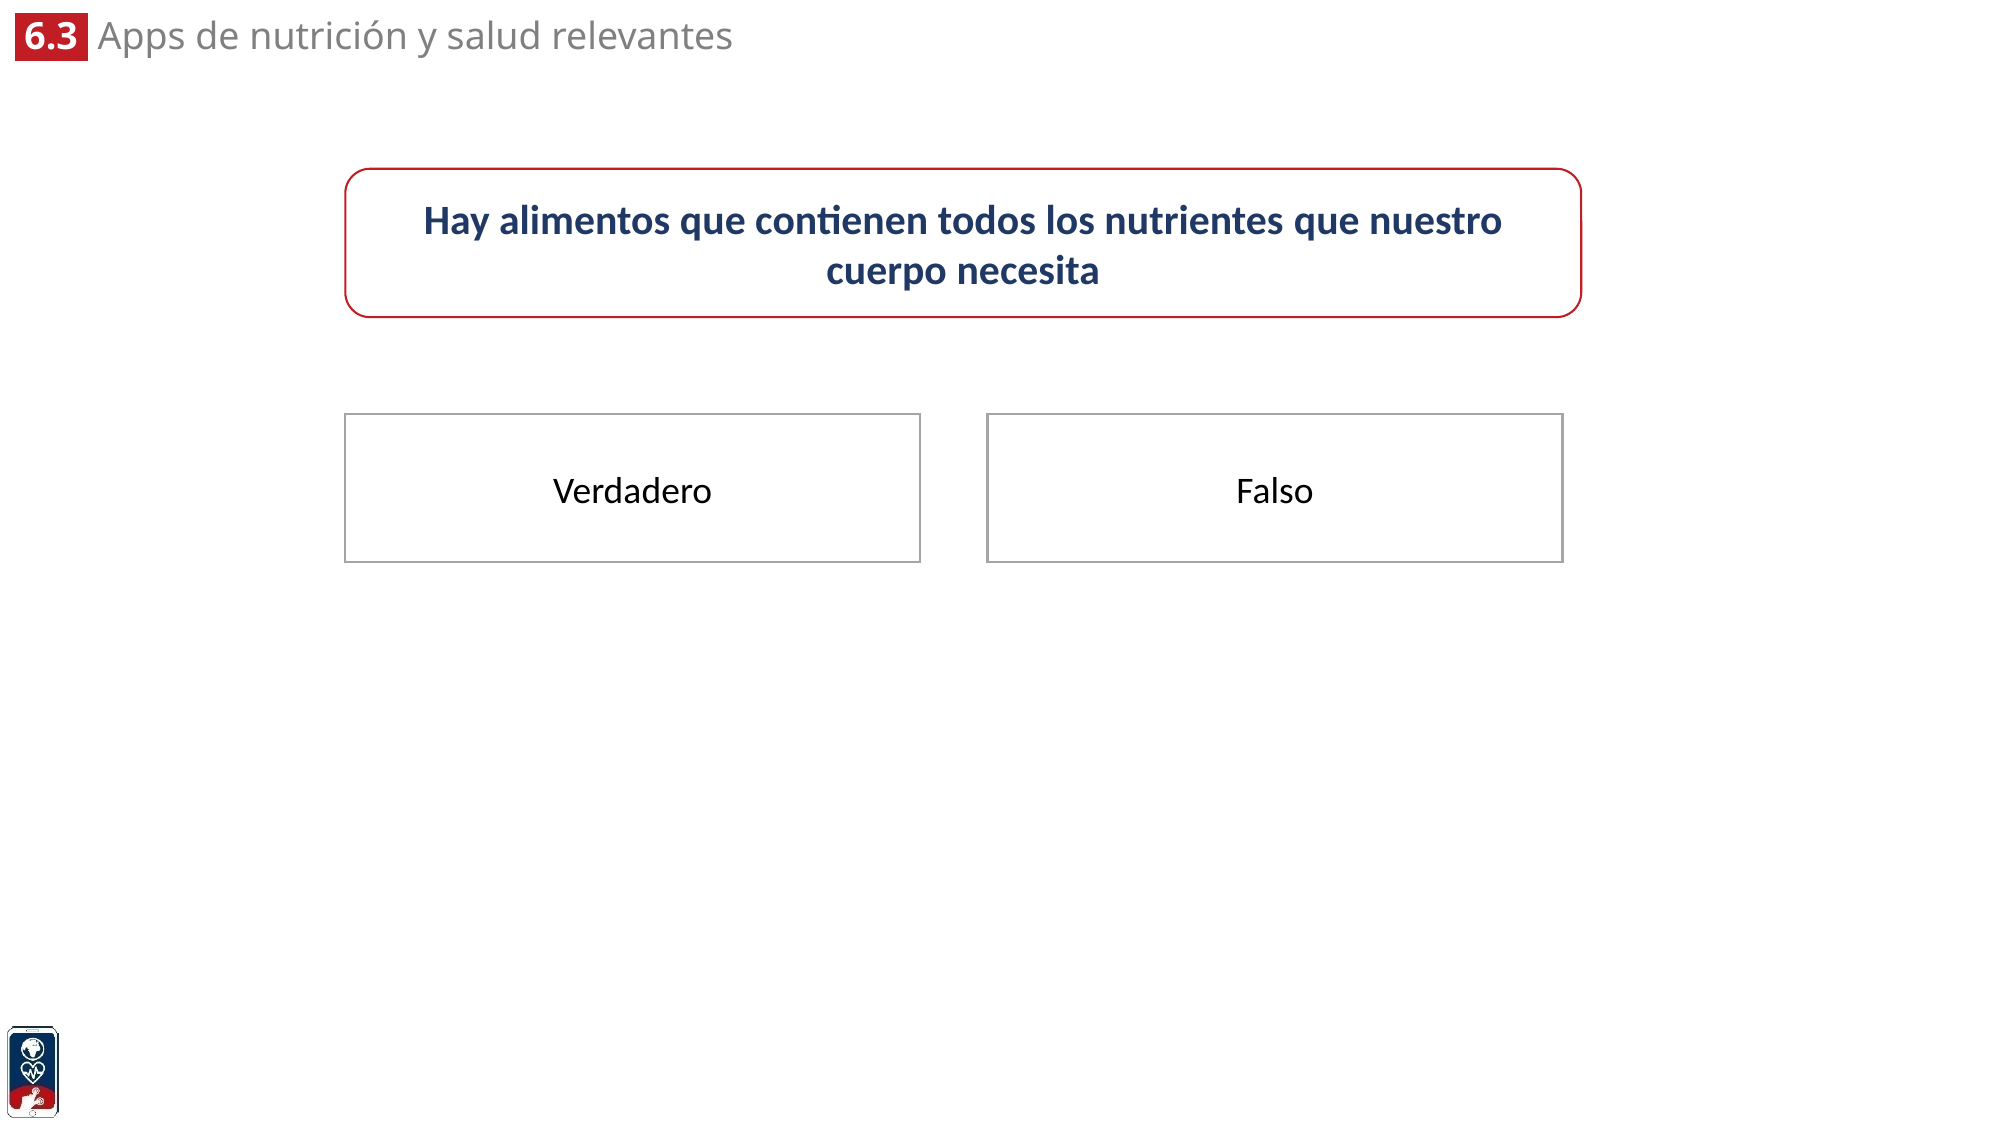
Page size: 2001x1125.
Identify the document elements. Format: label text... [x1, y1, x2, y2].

text_box Hay alimentos que contienen todos los nutrientes que nuestro cuerpo necesita [344, 167, 1583, 319]
text_box Falso [986, 413, 1564, 563]
picture [7, 1026, 59, 1118]
text_box Verdadero [344, 413, 921, 563]
